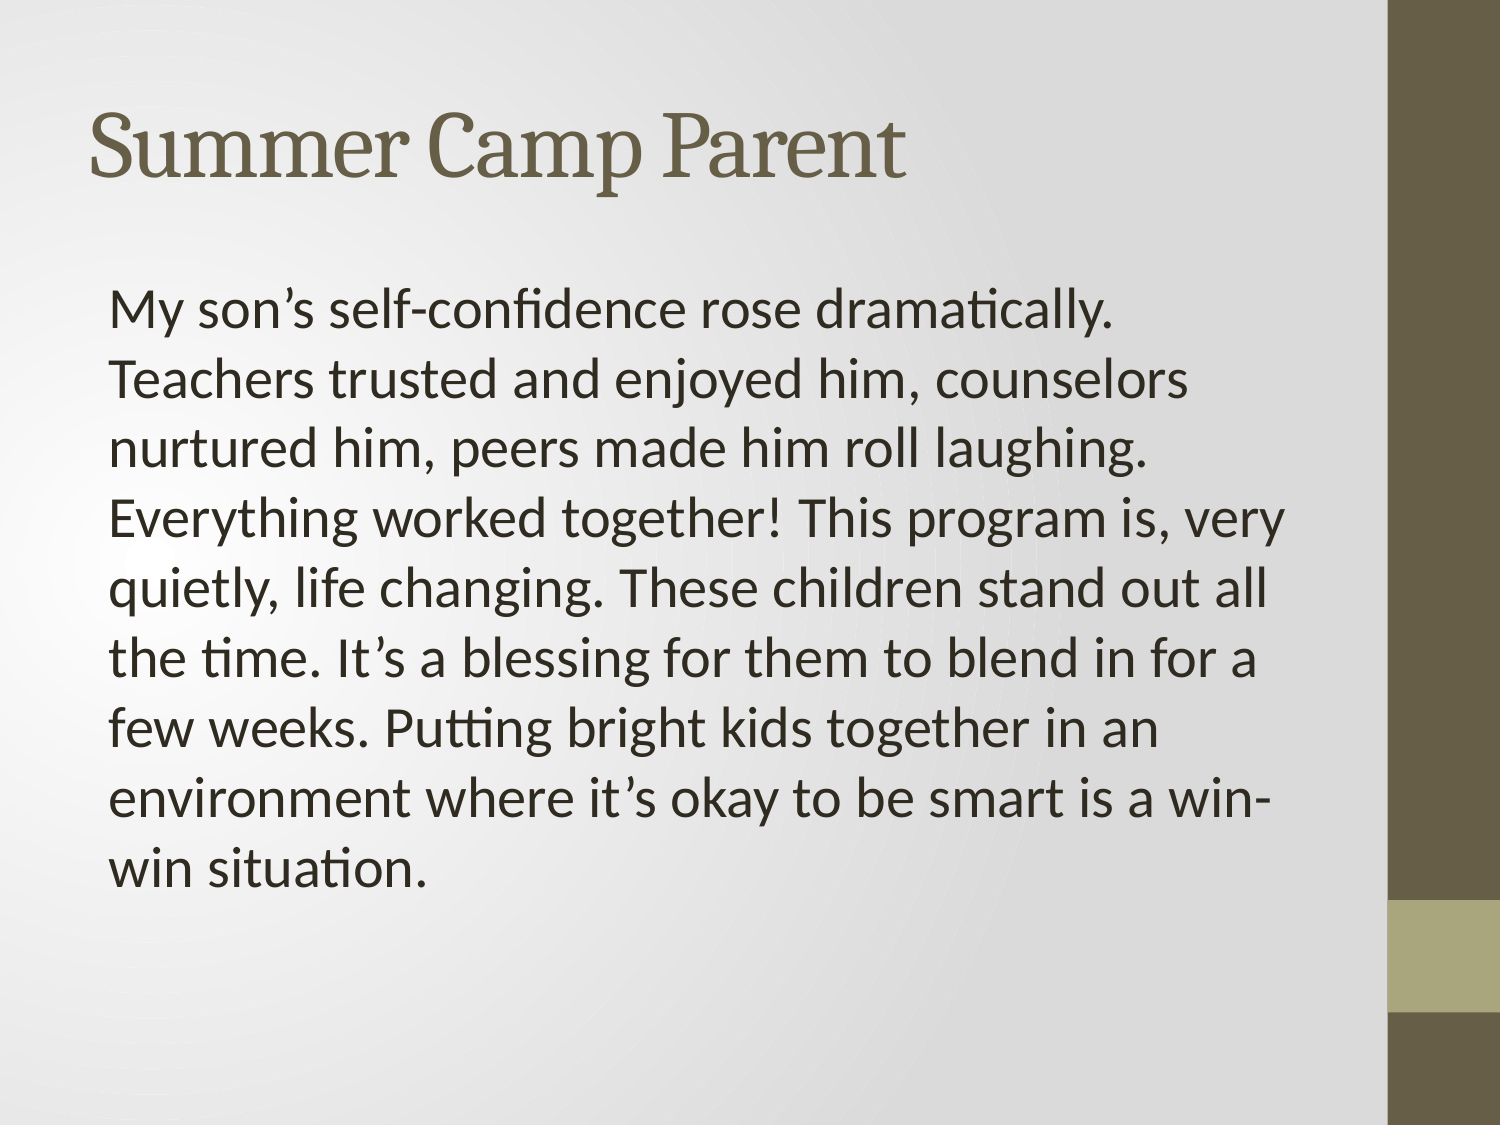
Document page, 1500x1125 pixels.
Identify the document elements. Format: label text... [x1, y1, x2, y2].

title Summer Camp Parent [75, 45, 1325, 233]
list My son’s self-confidence rose dramatically. Teachers trusted and enjoyed him, counselors nurtured him, peers made him roll laughing. Everything worked together! This program is, very quietly, life changing. These children stand out all the time. It’s a blessing for them to blend in for a few weeks. Putting bright kids together in an environment where it’s okay to be smart is a win-win situation. [75, 262, 1325, 1050]
